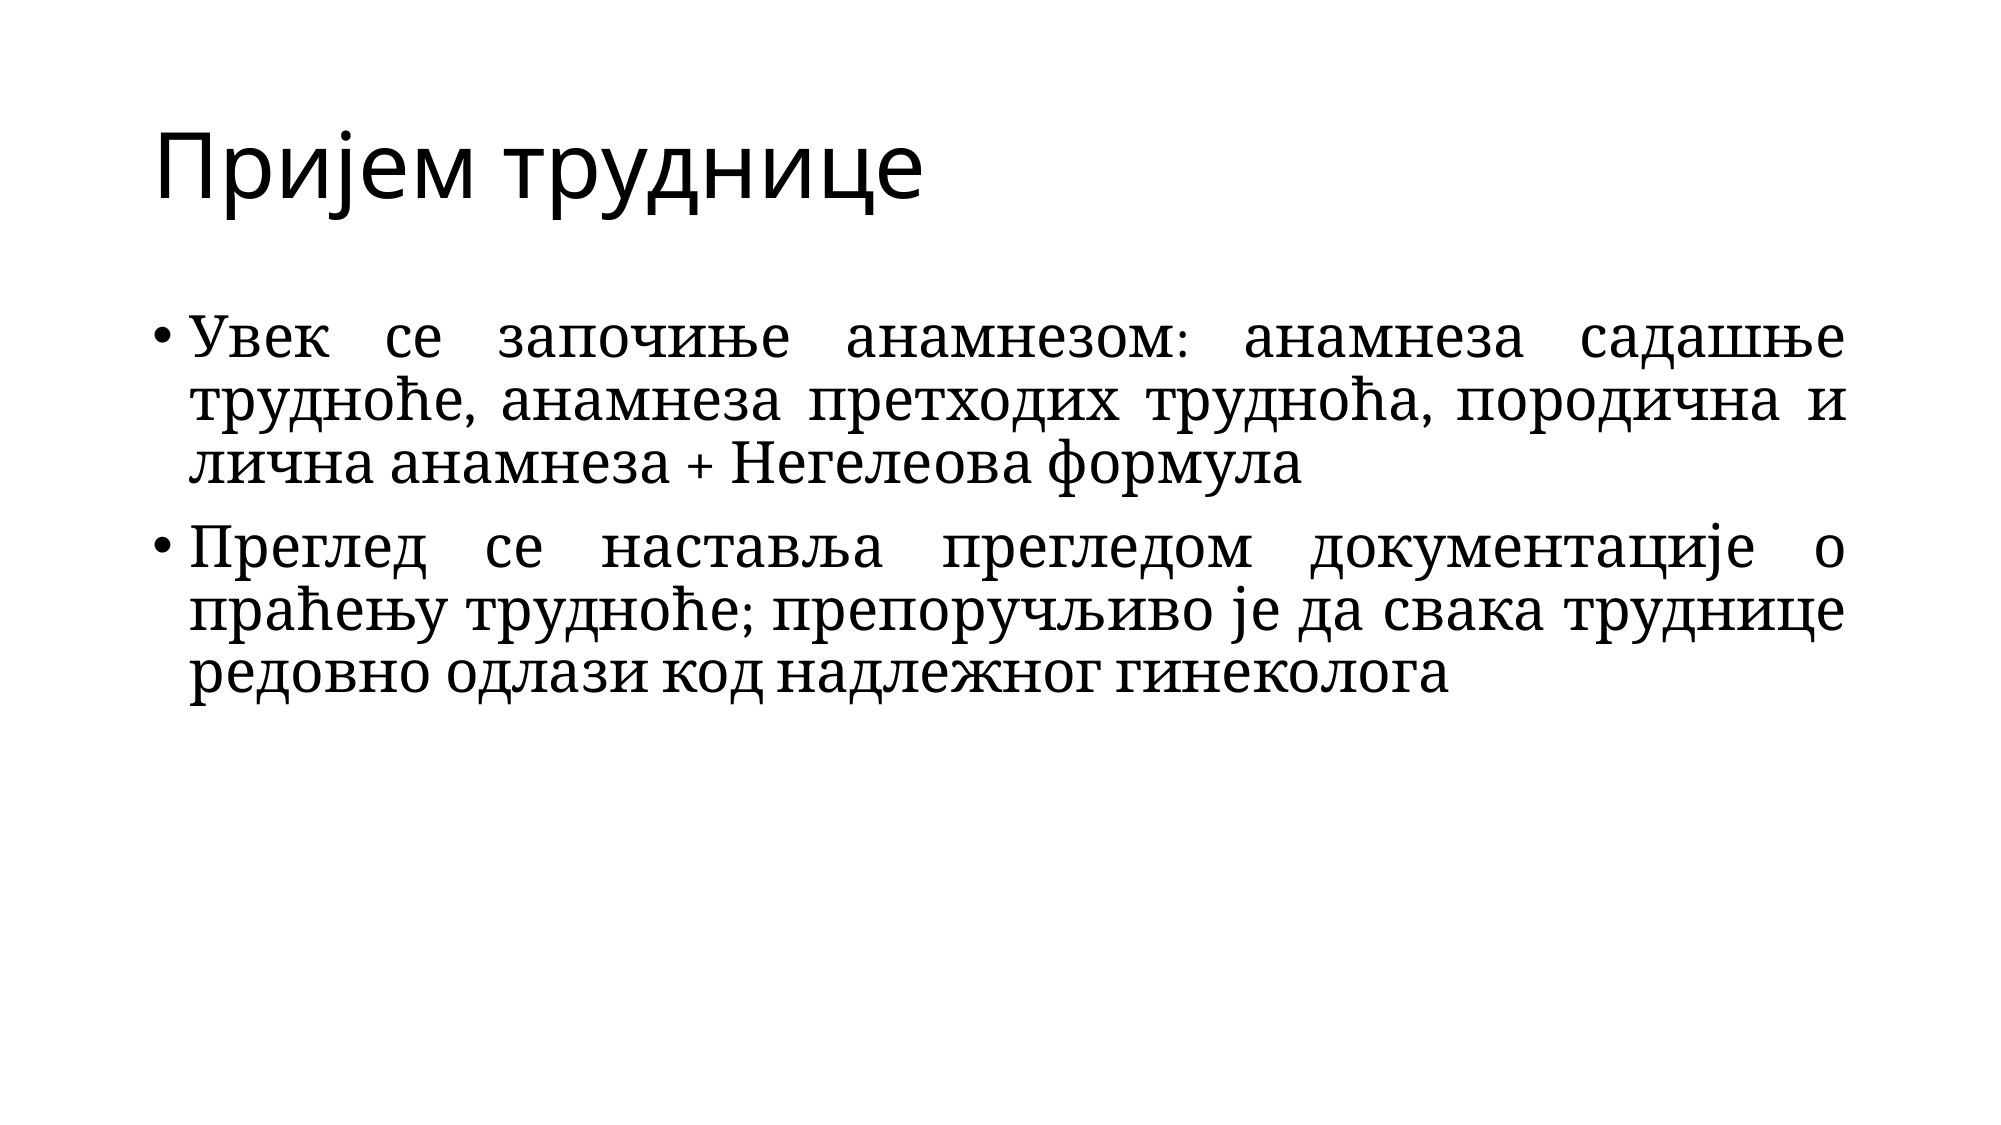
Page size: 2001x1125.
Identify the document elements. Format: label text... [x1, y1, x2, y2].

title Пријем труднице [137, 59, 1863, 278]
list Увек се започиње анамнезом: анамнеза садашње трудноће, анамнеза претходих трудноћа, породична и лична анамнеза + Негелеова формула Преглед се наставља прегледом документације о праћењу трудноће; препоручљиво је да свака труднице редовно одлази код надлежног гинеколога [137, 299, 1863, 1014]
